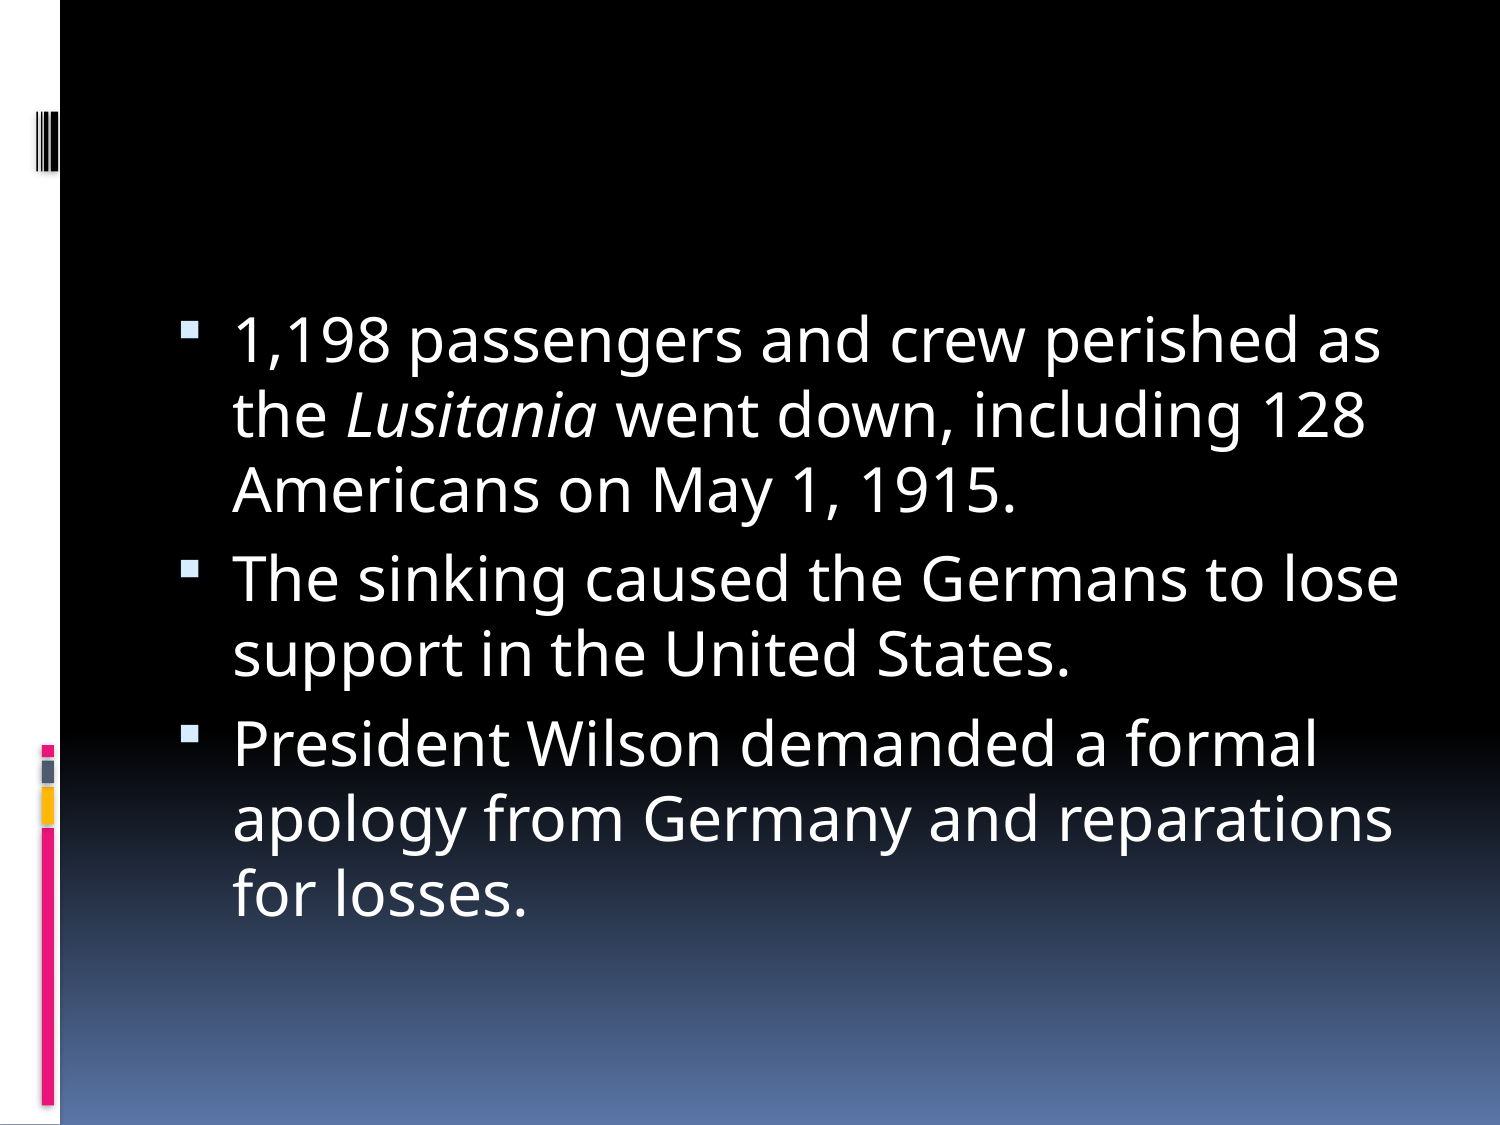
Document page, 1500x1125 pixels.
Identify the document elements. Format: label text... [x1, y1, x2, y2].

list 1,198 passengers and crew perished as the Lusitania went down, including 128 Americans on May 1, 1915. The sinking caused the Germans to lose support in the United States. President Wilson demanded a formal apology from Germany and reparations for losses. [150, 292, 1425, 1043]
